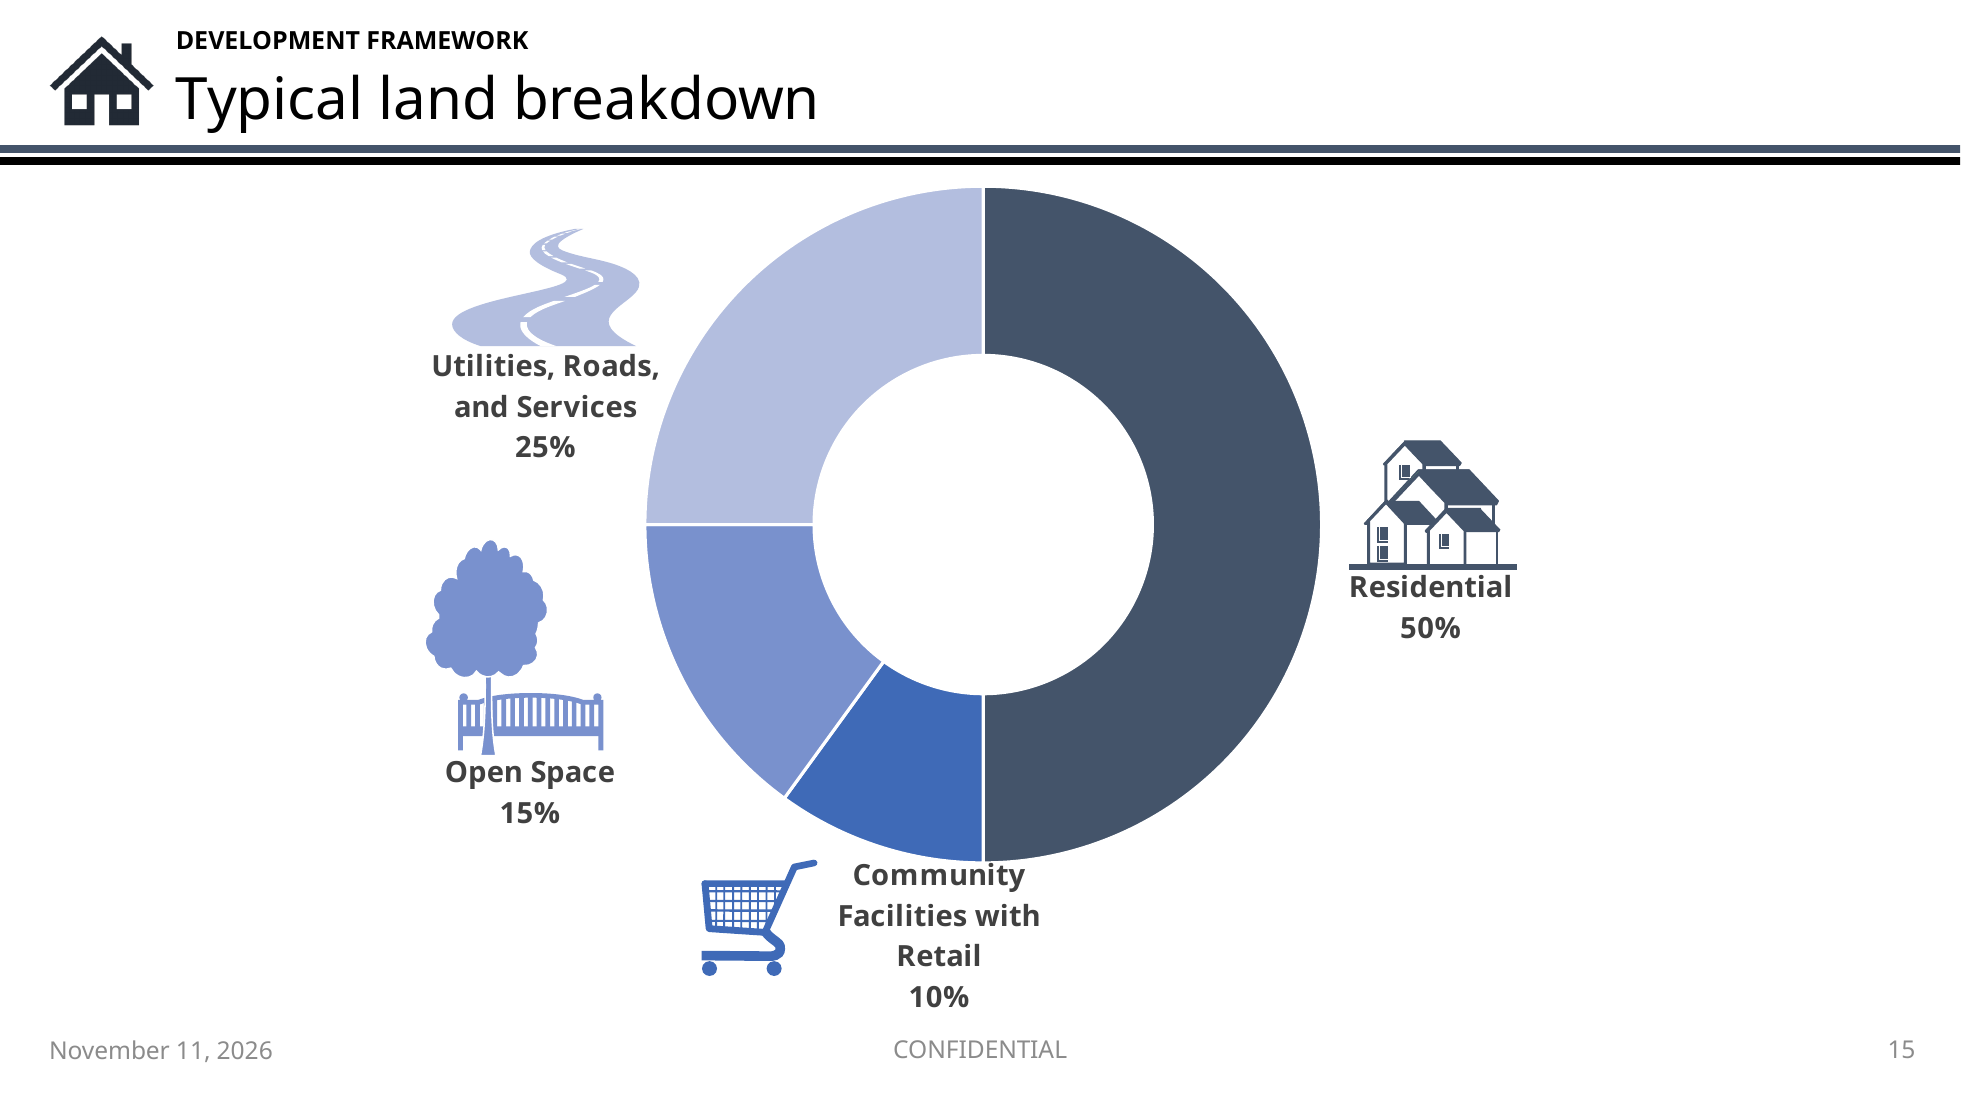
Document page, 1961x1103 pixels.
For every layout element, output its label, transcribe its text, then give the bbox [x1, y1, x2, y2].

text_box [701, 859, 818, 976]
slide_number 15 [1653, 1021, 1931, 1081]
list DEVELOPMENT FRAMEWORK [160, 20, 1931, 54]
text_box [451, 228, 648, 347]
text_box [1349, 441, 1516, 570]
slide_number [34, 1022, 345, 1081]
title Typical land breakdown [160, 57, 1931, 144]
chart [345, 169, 1653, 1081]
picture [42, 21, 161, 140]
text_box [423, 537, 604, 756]
